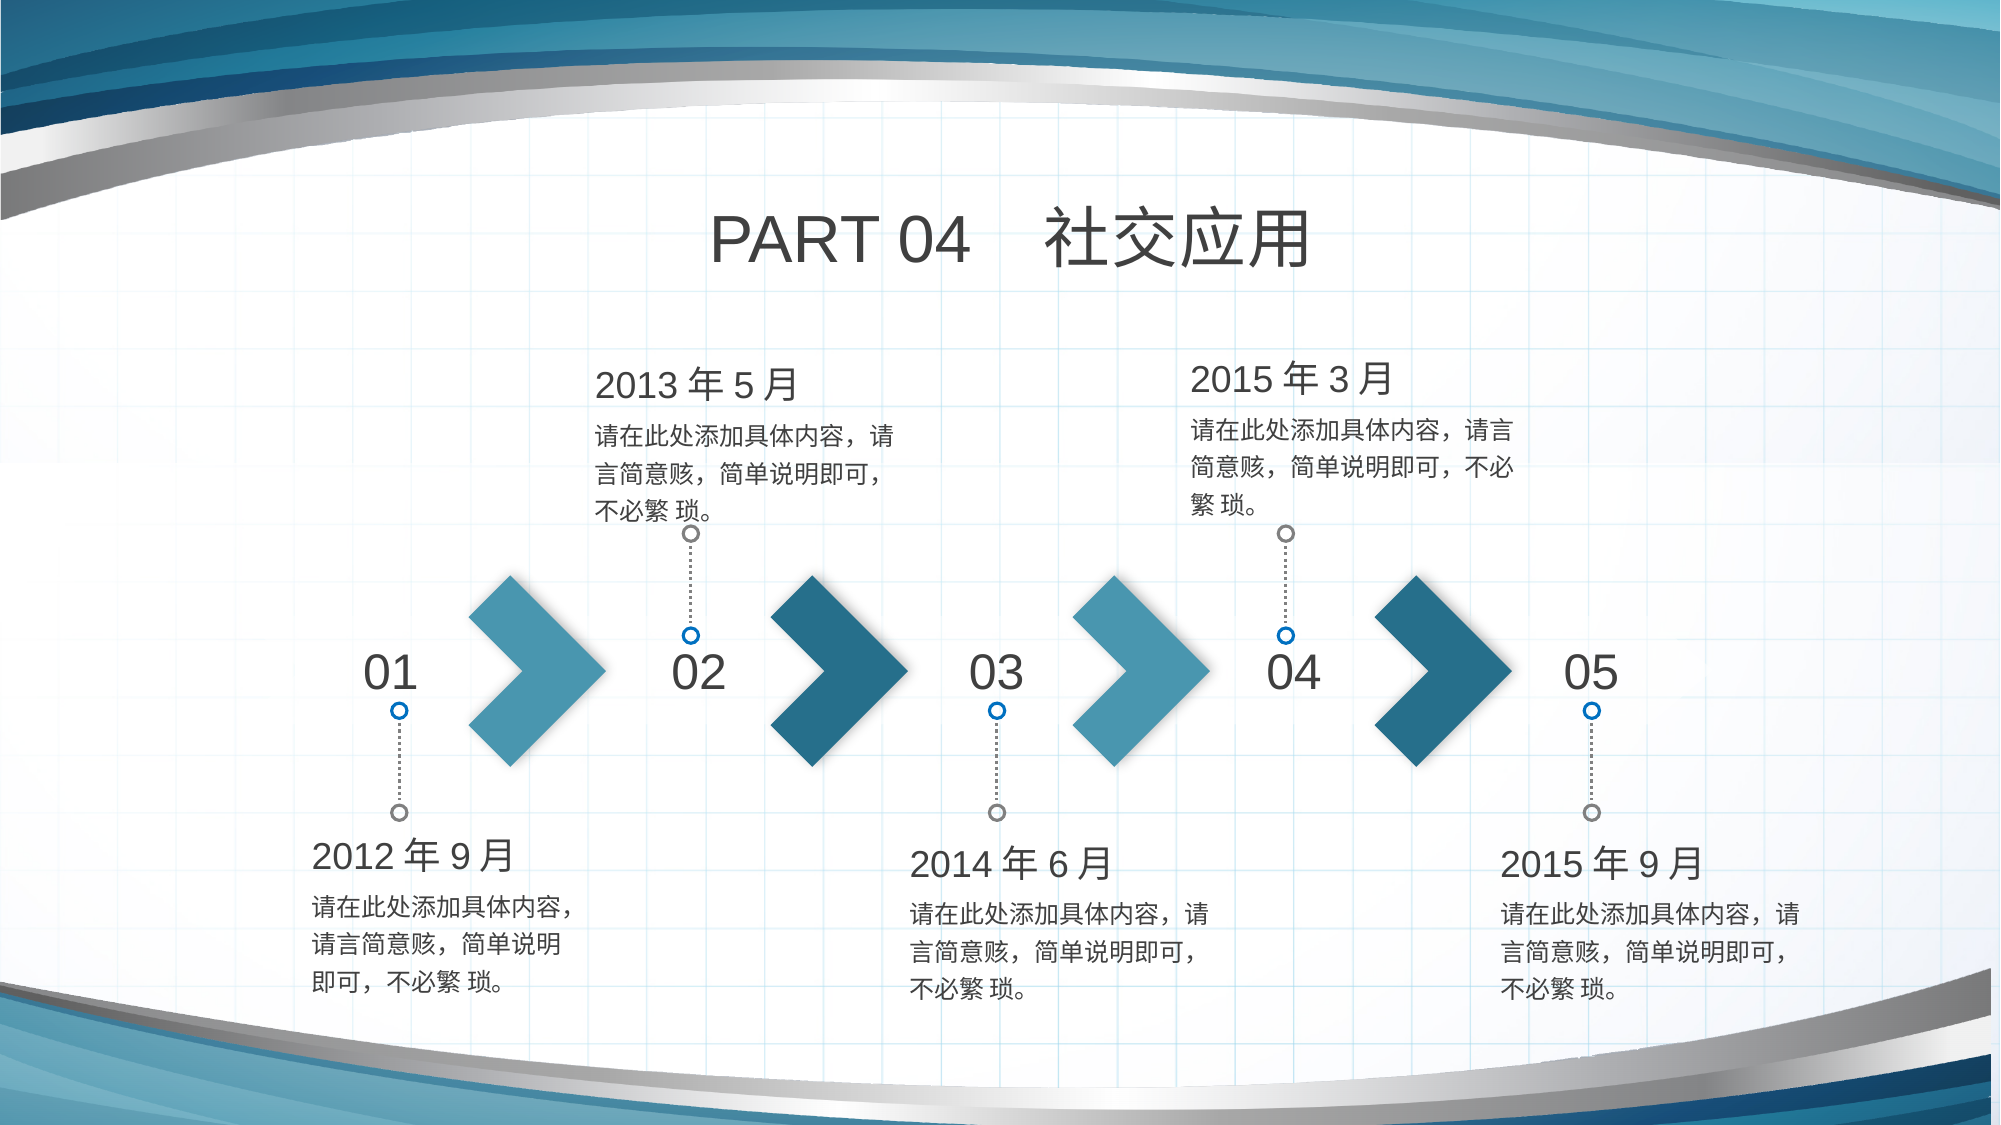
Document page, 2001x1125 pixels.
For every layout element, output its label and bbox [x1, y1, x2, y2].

picture [0, 0, 2000, 220]
text_box [0, 220, 2000, 1125]
text_box [391, 703, 407, 821]
text_box [1584, 703, 1600, 821]
text_box [989, 703, 1005, 821]
text_box [683, 525, 699, 644]
text_box [1278, 525, 1294, 644]
picture [0, 968, 1991, 1125]
